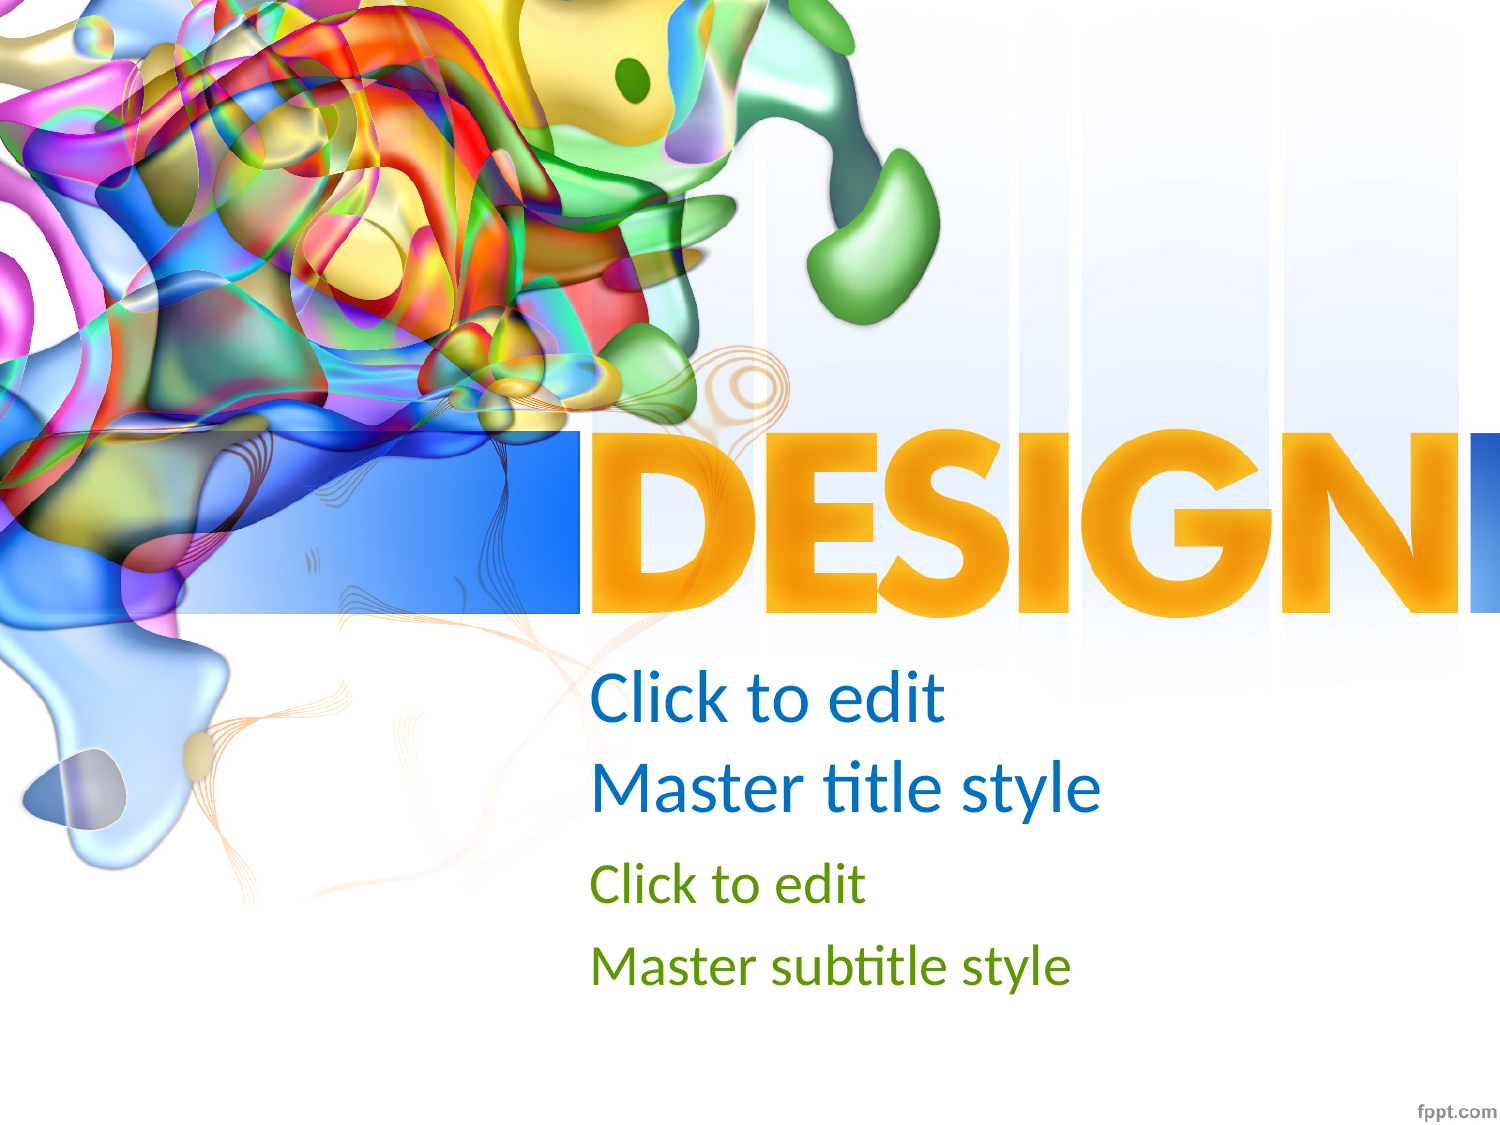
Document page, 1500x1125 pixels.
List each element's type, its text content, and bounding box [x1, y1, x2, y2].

subtitle Click to edit Master subtitle style [574, 838, 1477, 1064]
picture [0, 0, 1500, 1125]
title Click to edit Master title style [574, 637, 1477, 838]
